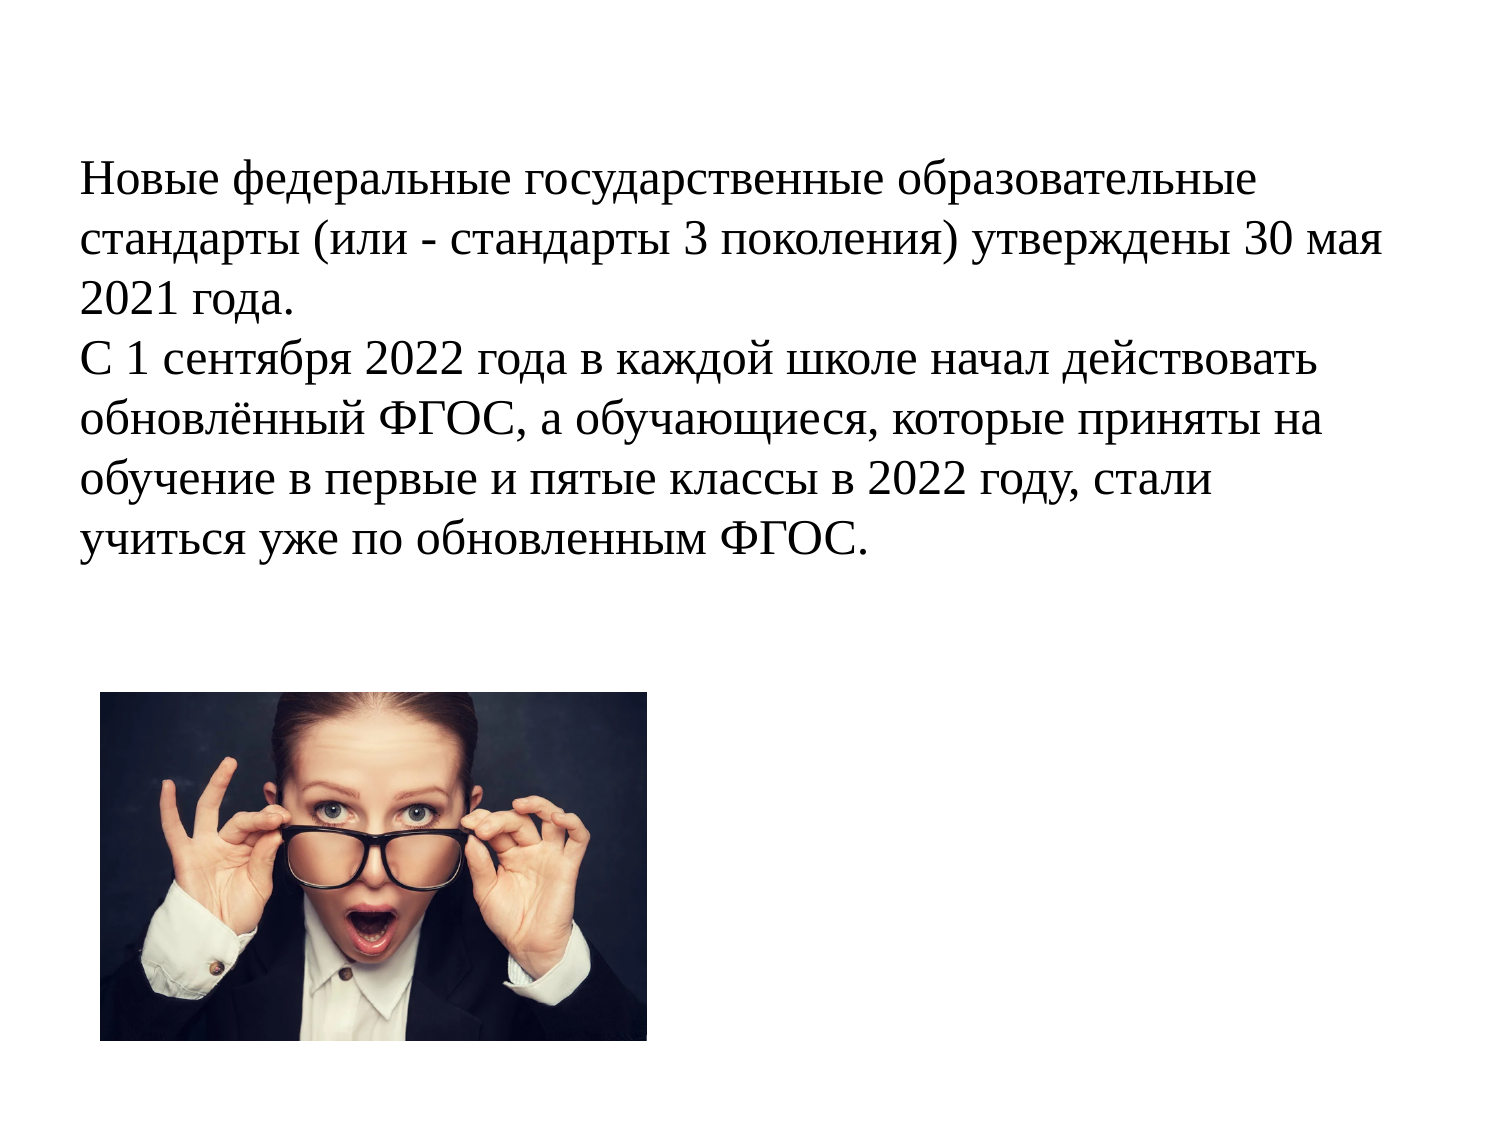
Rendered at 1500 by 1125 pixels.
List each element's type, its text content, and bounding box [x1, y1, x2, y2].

picture [100, 692, 647, 1041]
text_box Новые федеральные государственные образовательные стандарты (или - стандарты 3 поколения) утверждены 30 мая 2021 года. С 1 сентября 2022 года в каждой школе начал действовать обновлённый ФГОС, а обучающиеся, которые приняты на обучение в первые и пятые классы в 2022 году, стали учиться уже по обновленным ФГОС. [64, 137, 1400, 572]
